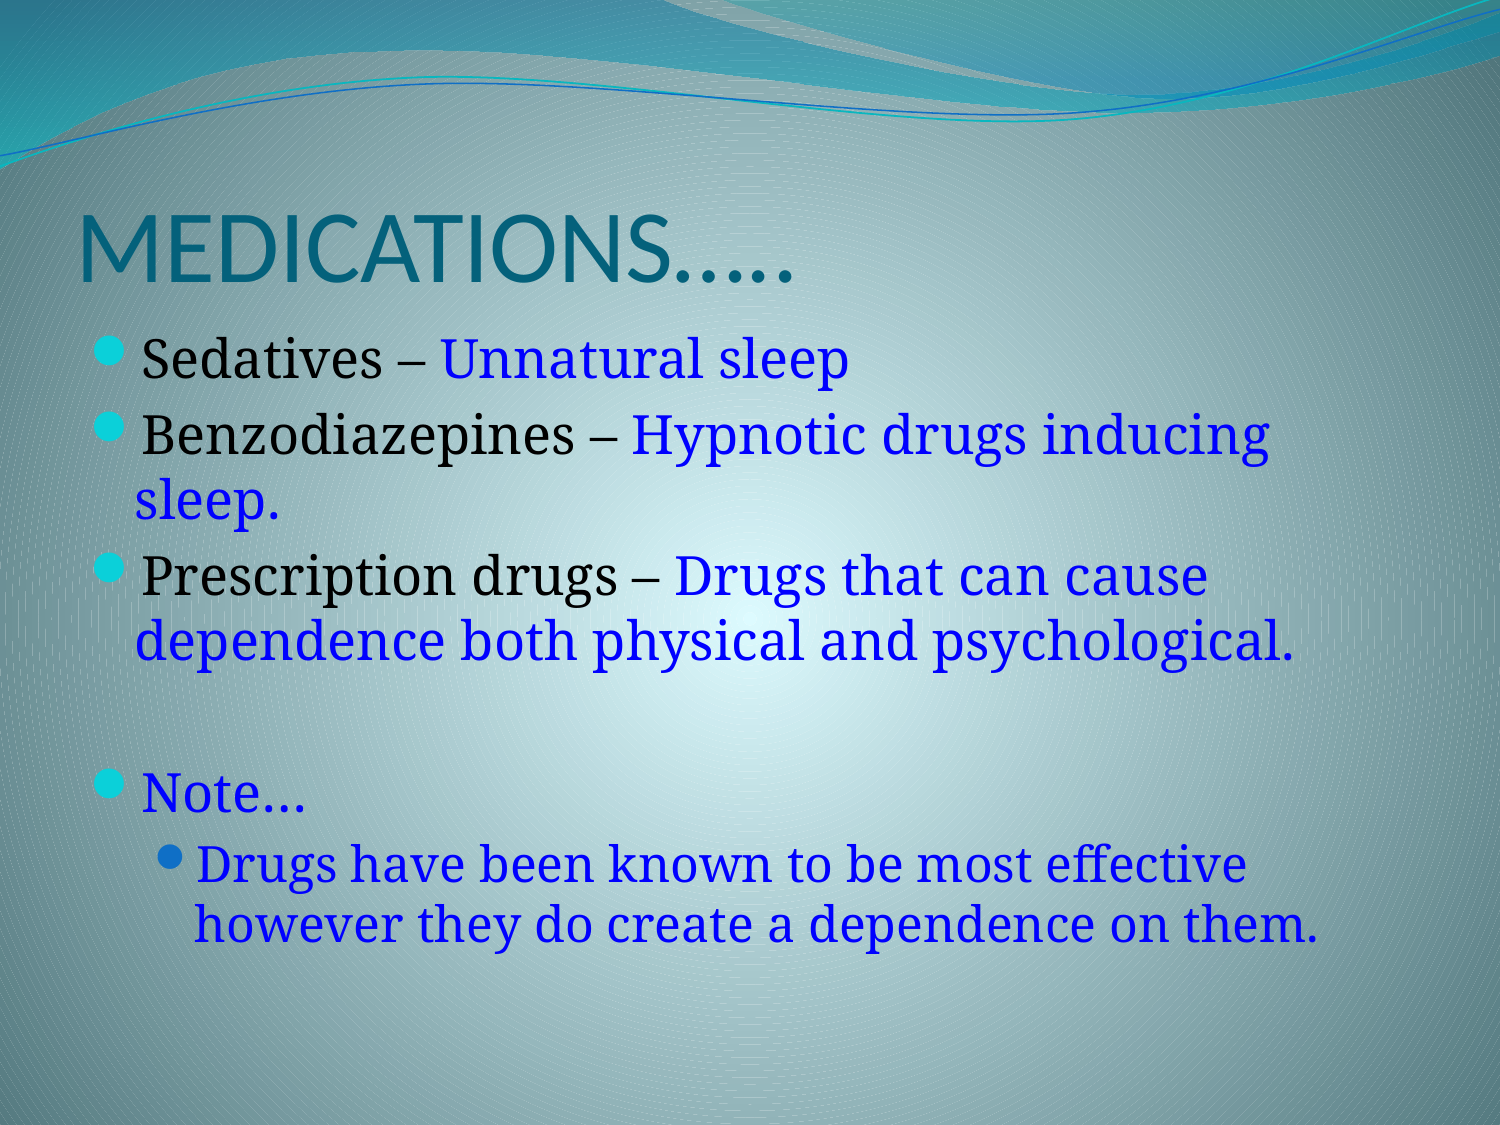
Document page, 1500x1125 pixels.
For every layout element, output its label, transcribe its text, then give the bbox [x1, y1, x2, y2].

list Sedatives – Unnatural sleep Benzodiazepines – Hypnotic drugs inducing sleep. Prescription drugs – Drugs that can cause dependence both physical and psychological. Note… Drugs have been known to be most effective however they do create a dependence on them. [75, 317, 1425, 1038]
title MEDICATIONS….. [75, 115, 1425, 303]
